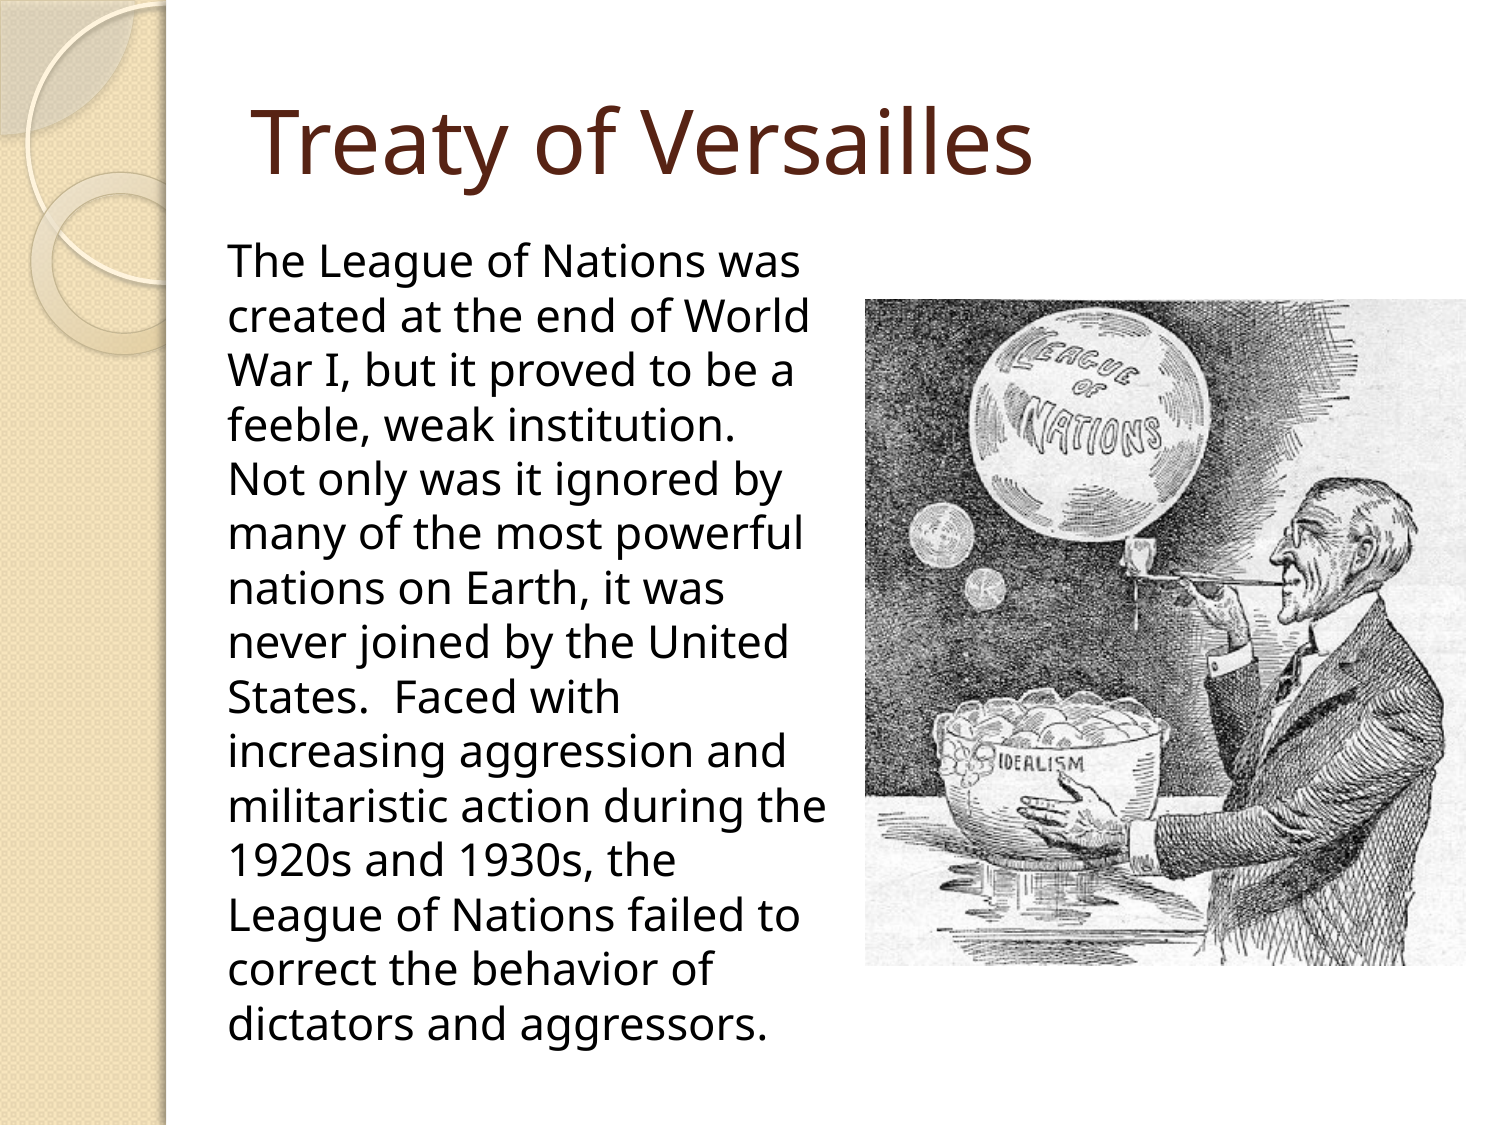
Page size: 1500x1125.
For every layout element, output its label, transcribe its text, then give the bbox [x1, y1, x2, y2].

title Treaty of Versailles [235, 45, 1466, 233]
list The League of Nations was created at the end of World War I, but it proved to be a feeble, weak institution. Not only was it ignored by many of the most powerful nations on Earth, it was never joined by the United States. Faced with increasing aggression and militaristic action during the 1920s and 1930s, the League of Nations failed to correct the behavior of dictators and aggressors. [200, 224, 850, 1063]
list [865, 299, 1466, 966]
